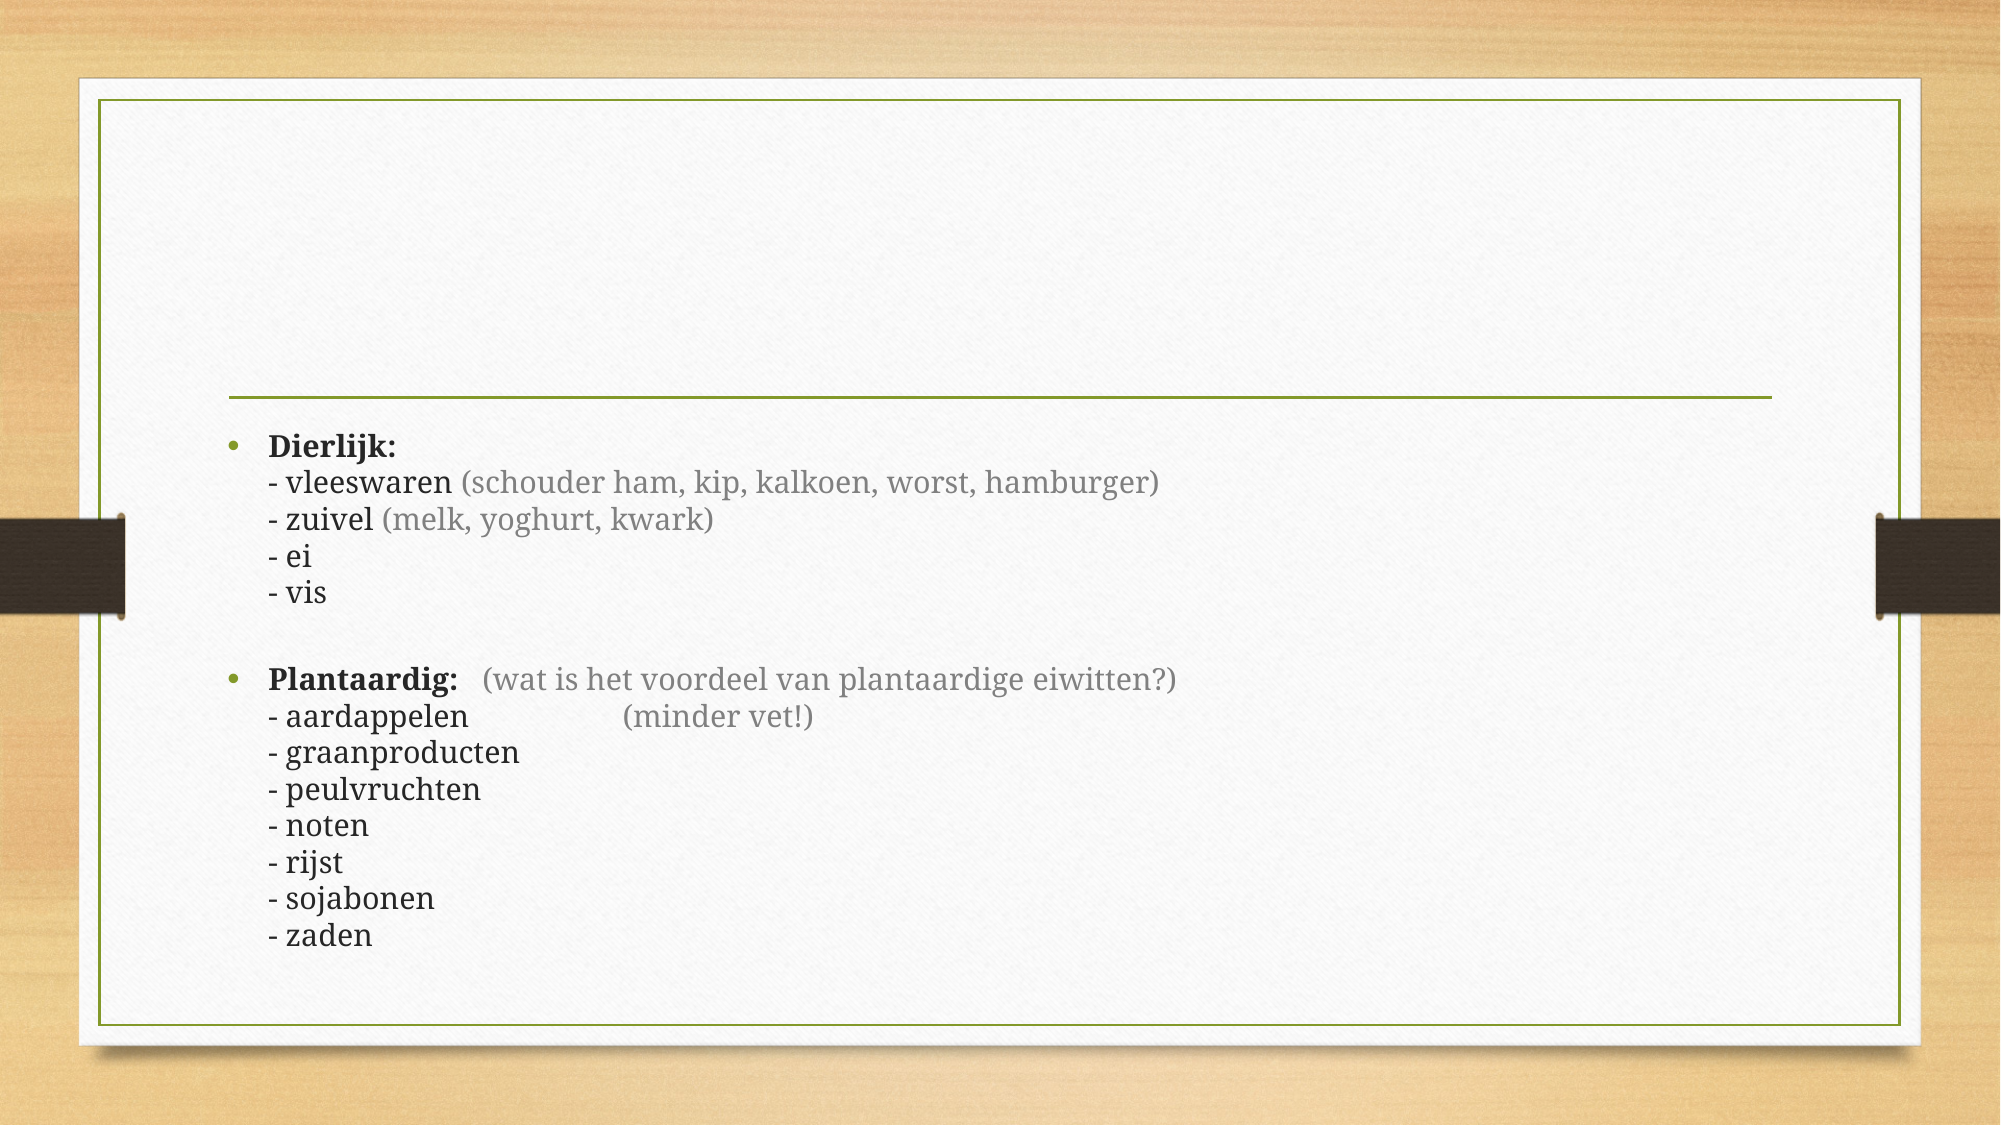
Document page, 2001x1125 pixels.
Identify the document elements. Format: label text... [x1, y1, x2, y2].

list Dierlijk: - vleeswaren (schouder ham, kip, kalkoen, worst, hamburger) - zuivel (melk, yoghurt, kwark) - ei - vis Plantaardig: (wat is het voordeel van plantaardige eiwitten?) - aardappelen (minder vet!) - graanproducten - peulvruchten - noten - rijst - sojabonen - zaden [212, 419, 1788, 964]
picture [0, 0, 2001, 1125]
